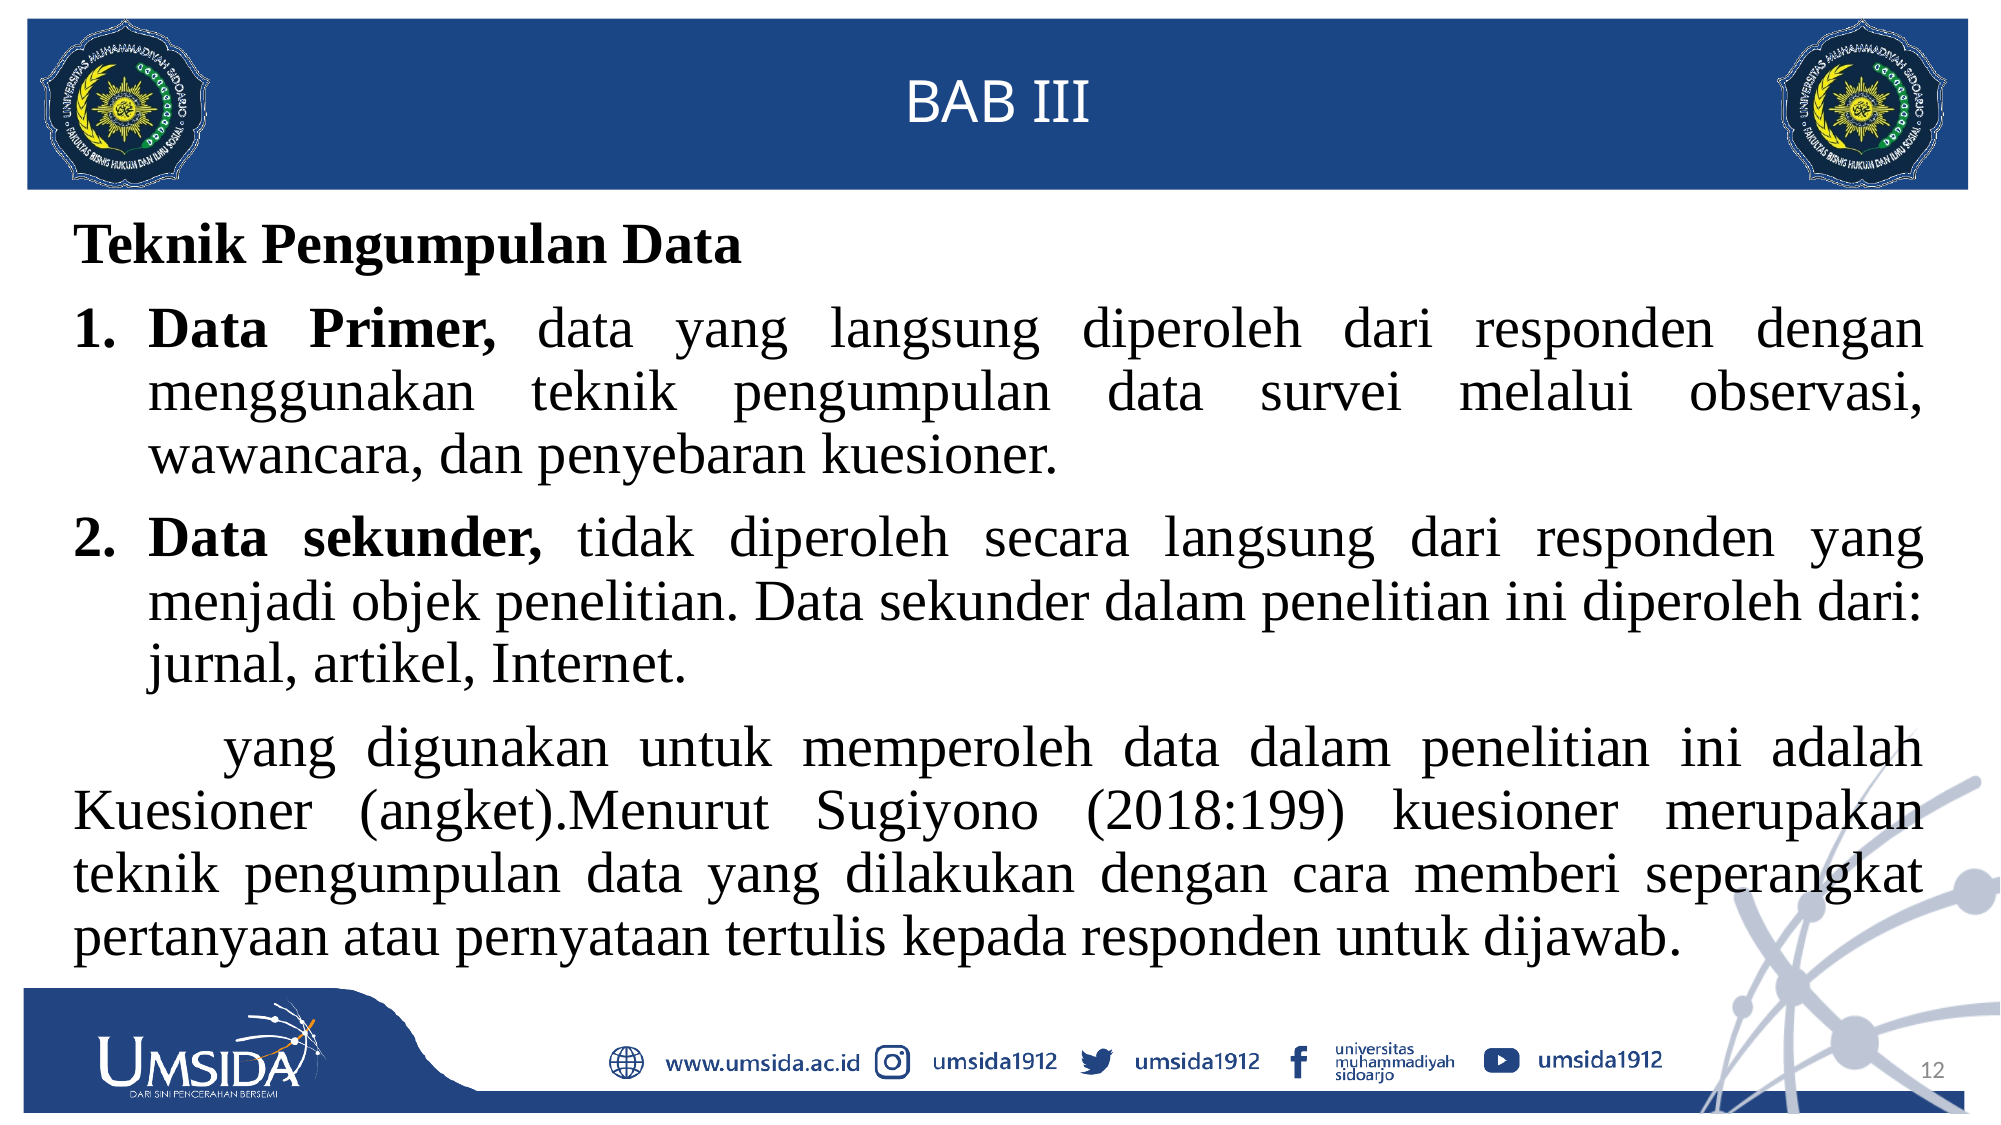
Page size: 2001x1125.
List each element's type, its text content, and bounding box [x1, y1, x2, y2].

title BAB III [27, 18, 1969, 190]
picture [23, 51, 1965, 1113]
picture [1777, 18, 1947, 188]
text_box Teknik Pengumpulan Data Data Primer, data yang langsung diperoleh dari responden dengan menggunakan teknik pengumpulan data survei melalui observasi, wawancara, dan penyebaran kuesioner. Data sekunder, tidak diperoleh secara langsung dari responden yang menjadi objek penelitian. Data sekunder dalam penelitian ini diperoleh dari: jurnal, artikel, Internet. yang digunakan untuk memperoleh data dalam penelitian ini adalah Kuesioner (angket).Menurut Sugiyono (2018:199) kuesioner merupakan teknik pengumpulan data yang dilakukan dengan cara memberi seperangkat pertanyaan atau pernyataan tertulis kepada responden untuk dijawab. [58, 205, 1940, 963]
picture [40, 18, 210, 188]
